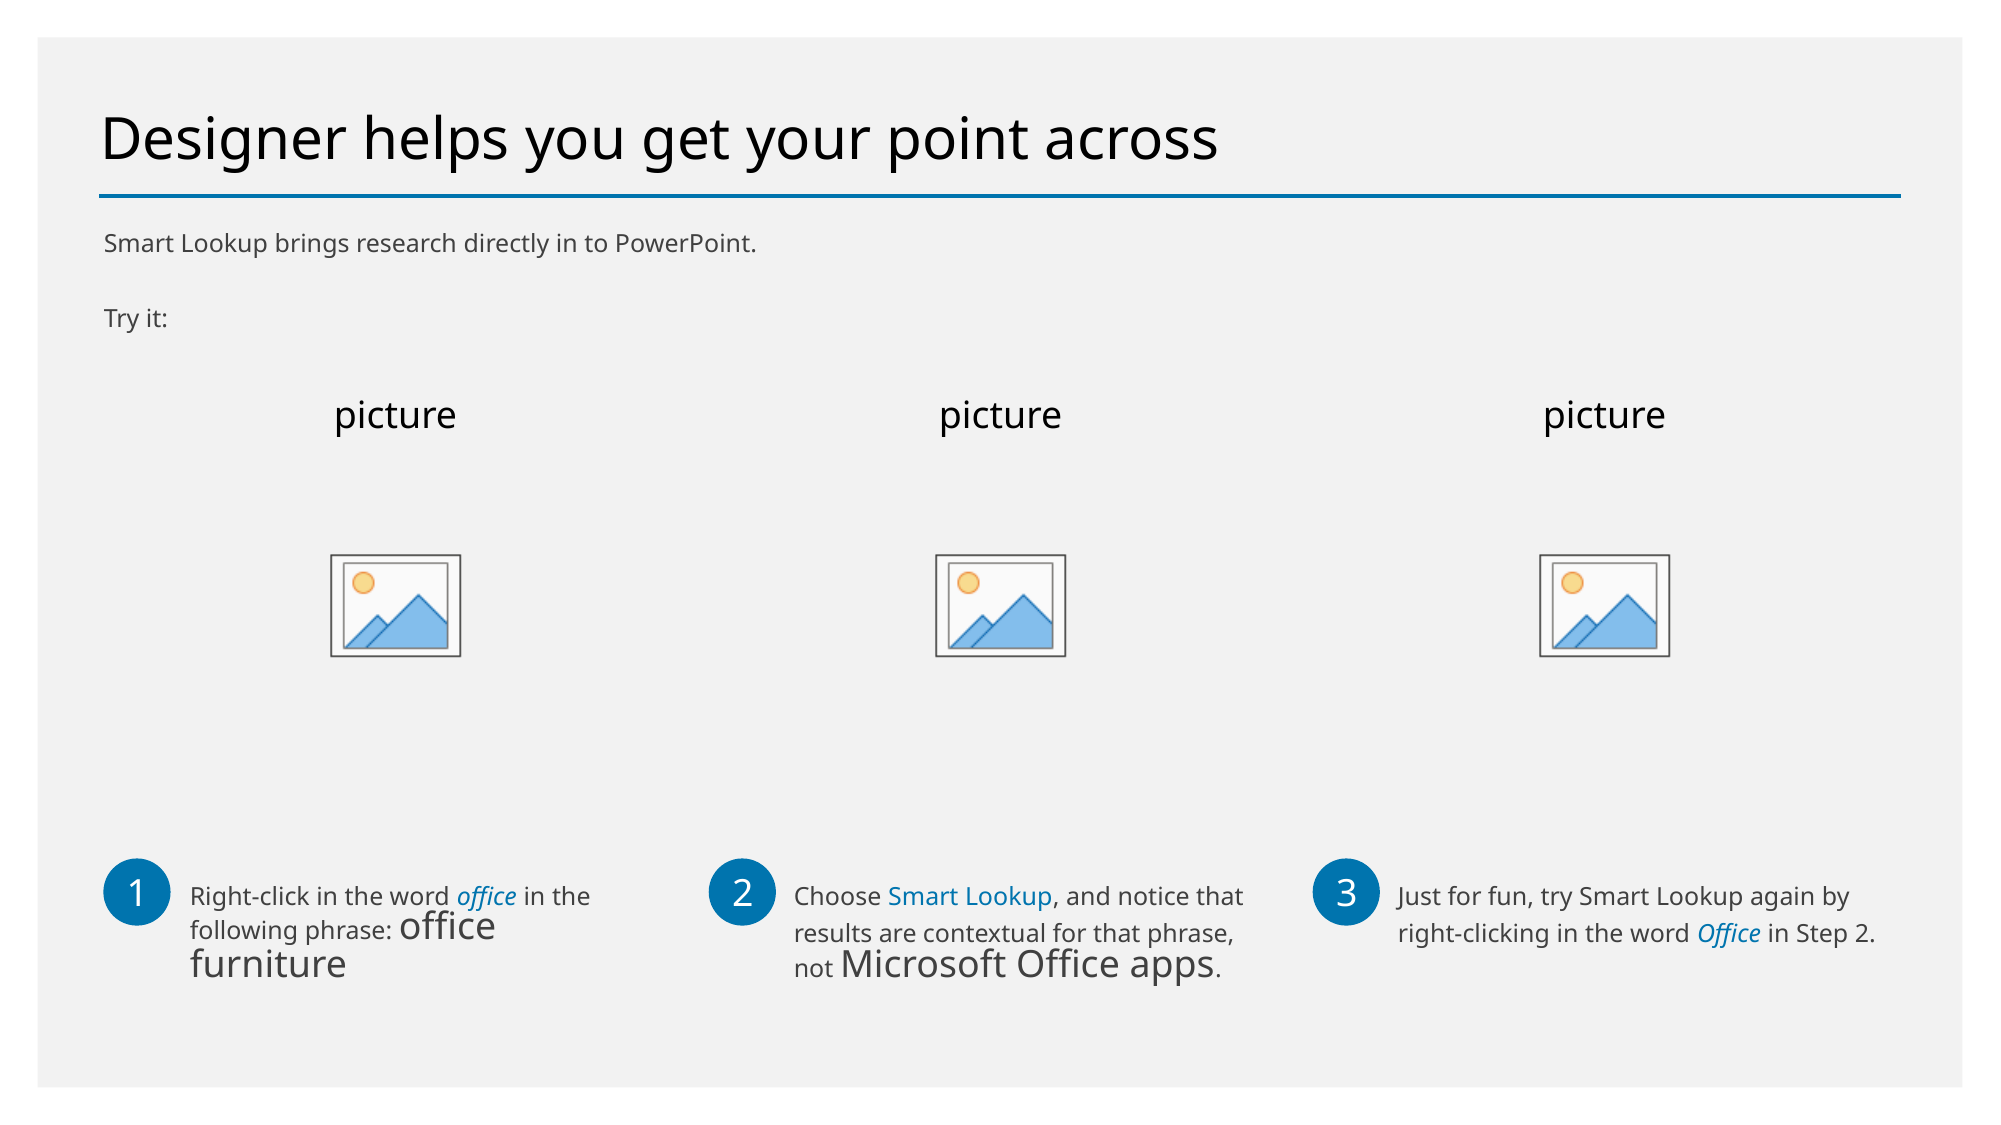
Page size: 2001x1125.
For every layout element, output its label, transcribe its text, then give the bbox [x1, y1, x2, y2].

text_box Just for fun, try Smart Lookup again by right-clicking in the word Office in Step 2. [1382, 865, 1893, 1086]
picture [1308, 383, 1902, 829]
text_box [696, 858, 789, 926]
text_box Right-click in the word office in the following phrase: office furniture [174, 865, 654, 1079]
picture [99, 383, 693, 829]
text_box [91, 858, 184, 926]
text_box Smart Lookup brings research directly in to PowerPoint. Try it: [88, 212, 1089, 416]
text_box [36, 36, 1963, 1088]
picture [704, 383, 1298, 829]
text_box Choose Smart Lookup, and notice that results are contextual for that phrase, not Microsoft Office apps. [778, 865, 1289, 1083]
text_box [1300, 858, 1393, 926]
title Designer helps you get your point across [85, 99, 1902, 181]
